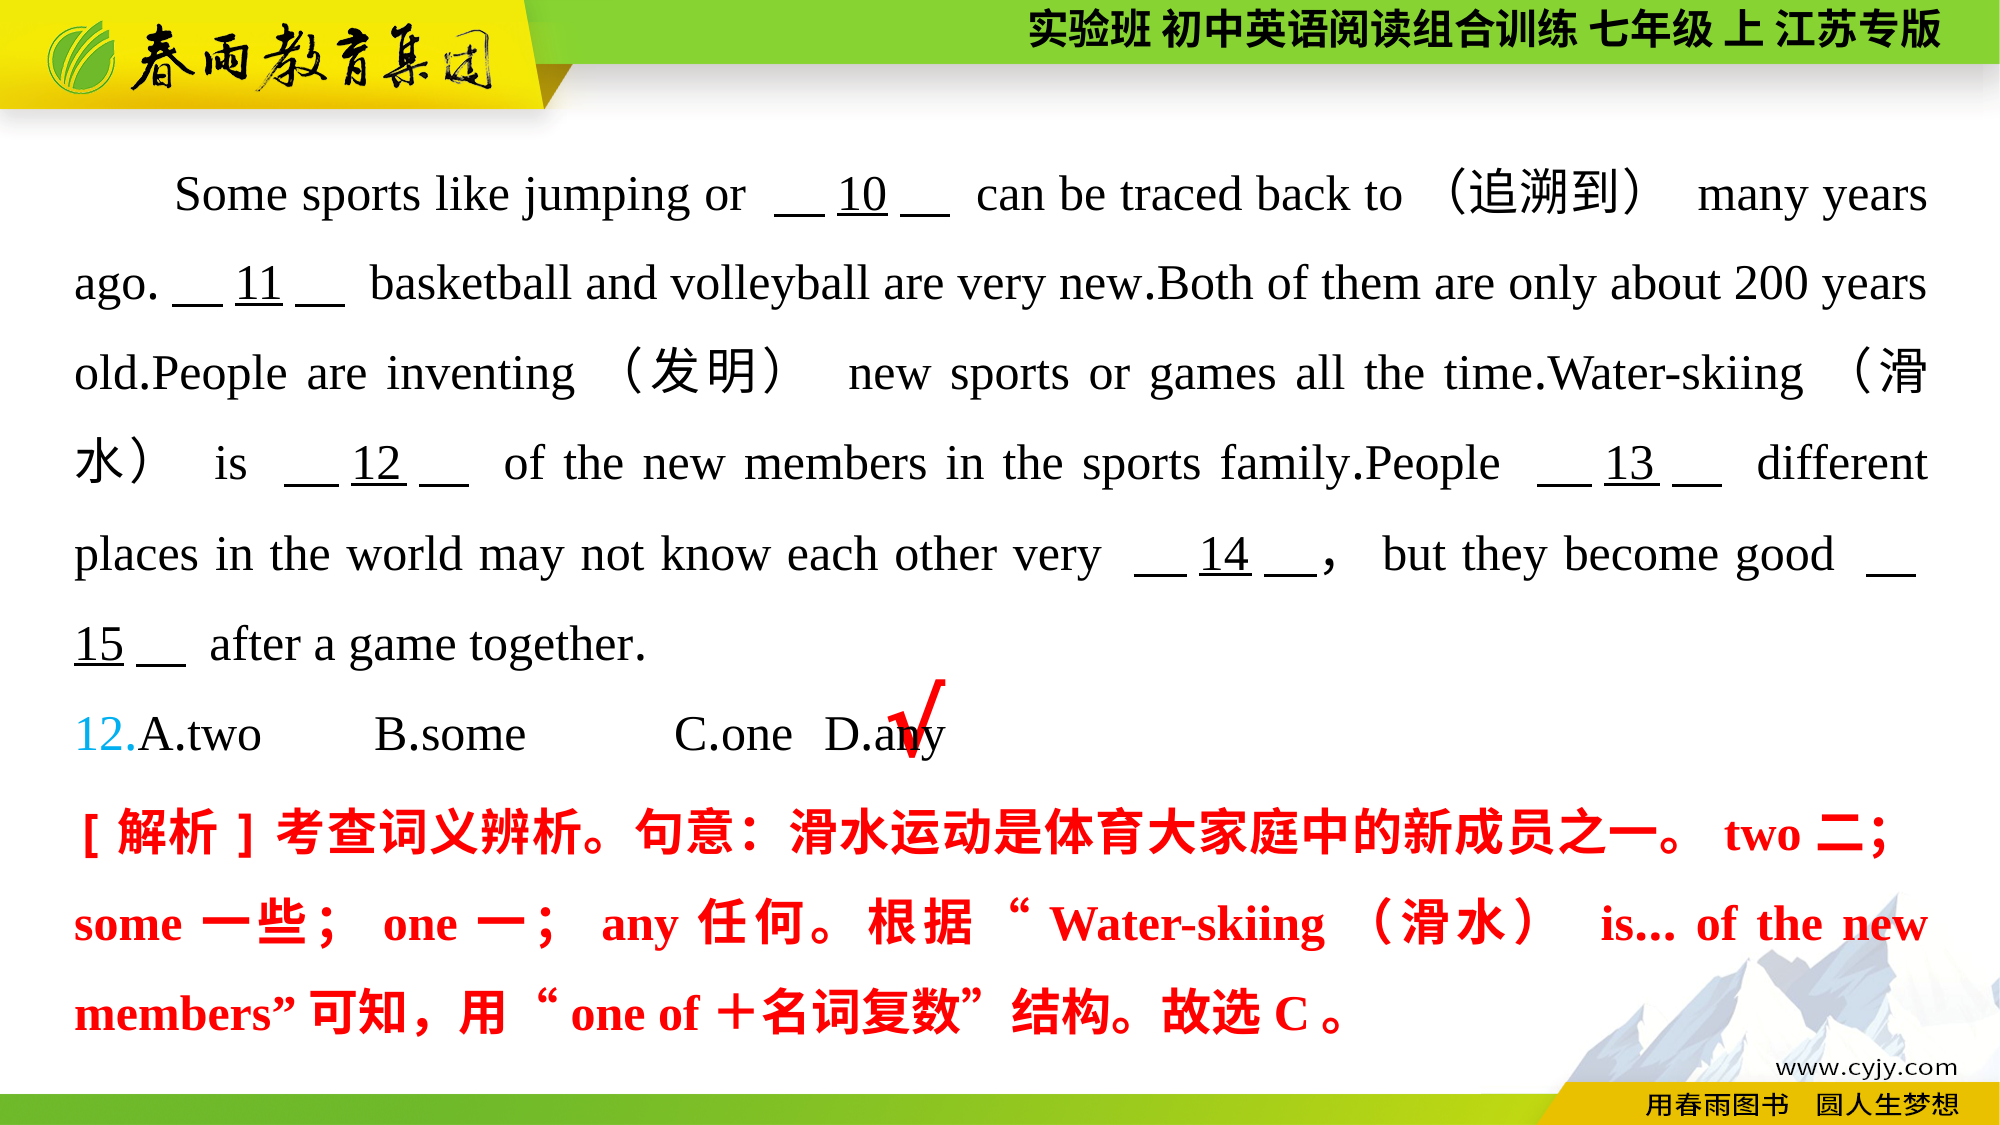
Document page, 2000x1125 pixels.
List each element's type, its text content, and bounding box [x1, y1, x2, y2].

list Some sports like jumping or 10 can be traced back to（追溯到） many years ago. 11 basketball and volleyball are very new.Both of them are only about 200 years old.People are inventing（发明） new sports or games all the time.Water-skiing（滑水） is 12 of the new members in the sports family.People 13 different places in the world may not know each other very 14 ，but they become good 15 after a game together. 12.A.two B.some C.one D.any [59, 122, 1944, 763]
picture [0, 0, 2000, 1125]
text_box [解析]考查词义辨析。句意：滑水运动是体育大家庭中的新成员之一。two二；some一些；one一；any任何。根据“Water-skiing（滑水） is... of the new members”可知，用“one of＋名词复数”结构。故选C。 [59, 763, 1944, 1049]
